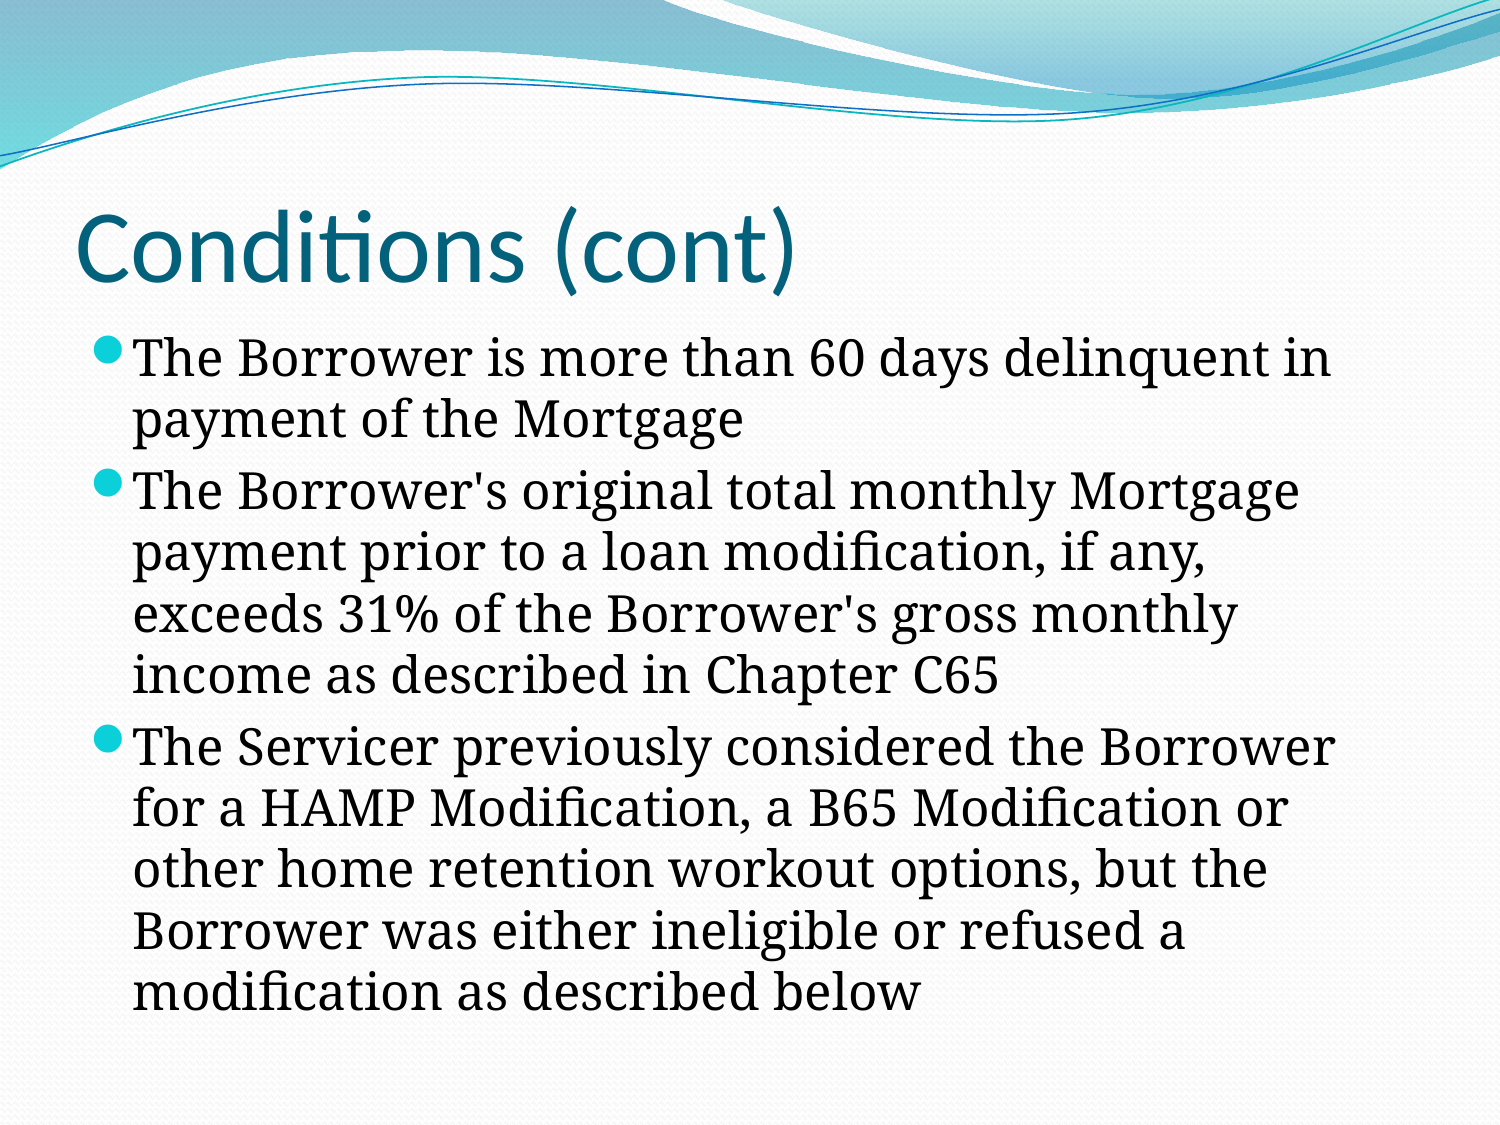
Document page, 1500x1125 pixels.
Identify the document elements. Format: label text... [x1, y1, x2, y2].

list The Borrower is more than 60 days delinquent in payment of the Mortgage The Borrower's original total monthly Mortgage payment prior to a loan modification, if any, exceeds 31% of the Borrower's gross monthly income as described in Chapter C65 The Servicer previously considered the Borrower for a HAMP Modification, a B65 Modification or other home retention workout options, but the Borrower was either ineligible or refused a modification as described below [75, 317, 1425, 1038]
title Conditions (cont) [75, 115, 1425, 303]
